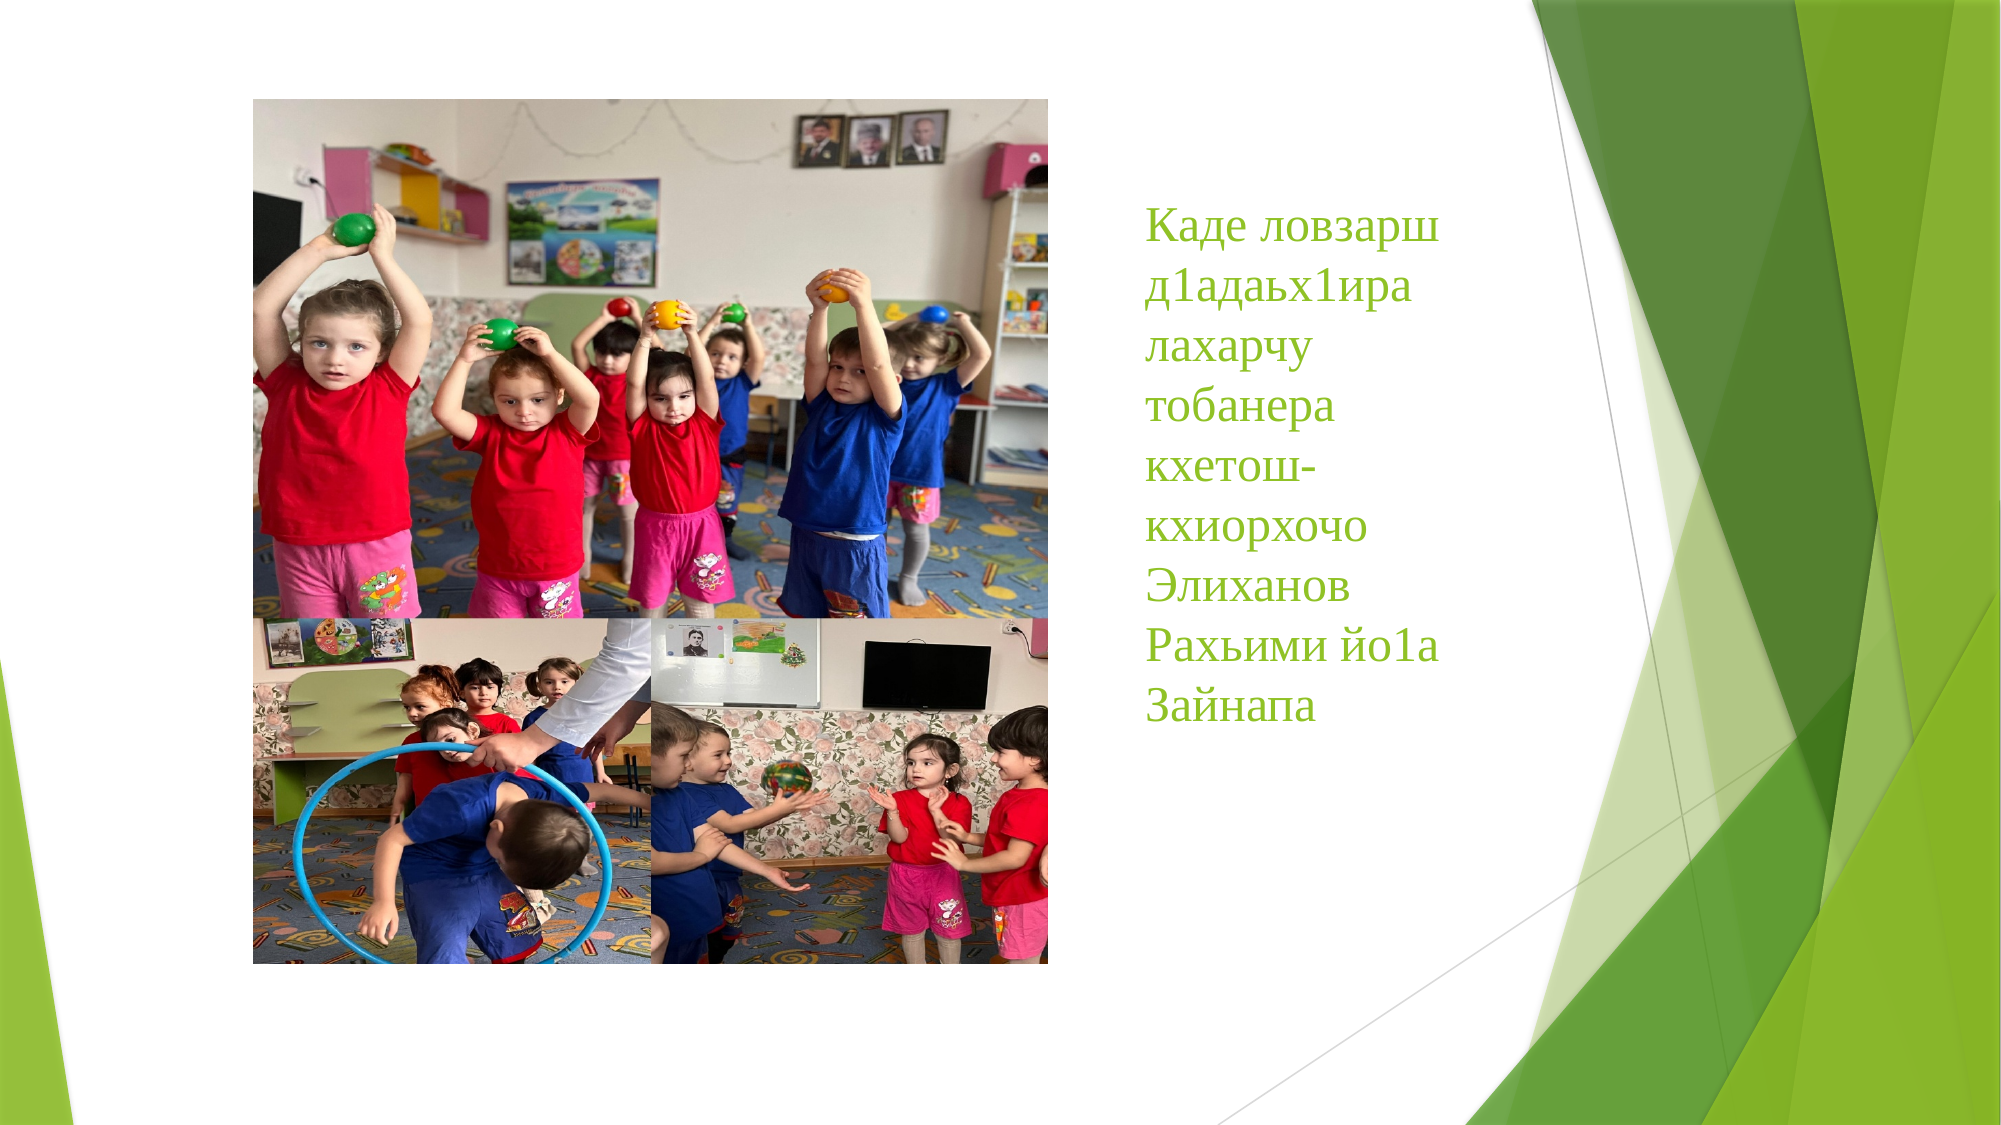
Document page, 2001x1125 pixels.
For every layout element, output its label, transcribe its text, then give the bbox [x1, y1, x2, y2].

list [253, 99, 1049, 964]
title Каде ловзарш д1адаьх1ира лахарчу тобанера кхетош-кхиорхочо Элиханов Рахьими йо1а Зайнапа [1130, 183, 1462, 939]
